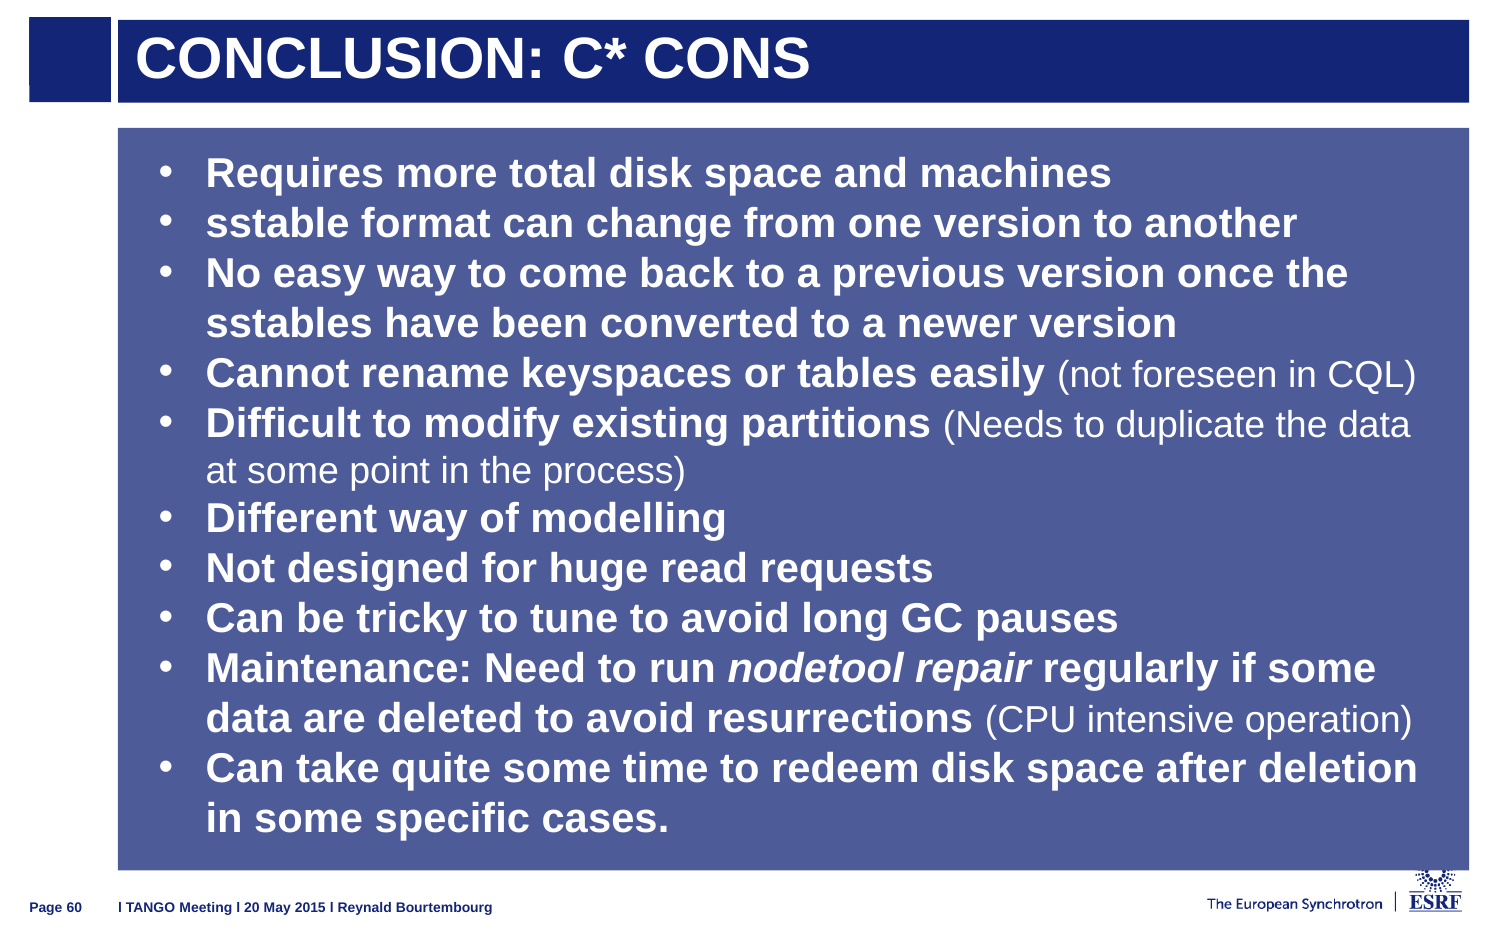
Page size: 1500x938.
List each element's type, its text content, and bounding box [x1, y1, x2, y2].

title Conclusion: C* Cons [118, 19, 1470, 103]
text_box [117, 127, 1470, 871]
footer l TANGO Meeting l 20 May 2015 l Reynald Bourtembourg [118, 886, 1122, 916]
slide_number Page 60 [29, 886, 98, 916]
text_box Requires more total disk space and machines sstable format can change from one version to another No easy way to come back to a previous version once the sstables have been converted to a newer version Cannot rename keyspaces or tables easily (not foreseen in CQL) Difficult to modify existing partitions (Needs to duplicate the data at some point in the process) Different way of modelling Not designed for huge read requests Can be tricky to tune to avoid long GC pauses Maintenance: Need to run nodetool repair regularly if some data are deleted to avoid resurrections (CPU intensive operation) Can take quite some time to redeem disk space after deletion in some specific cases. [143, 138, 1444, 849]
picture [1175, 831, 1500, 938]
